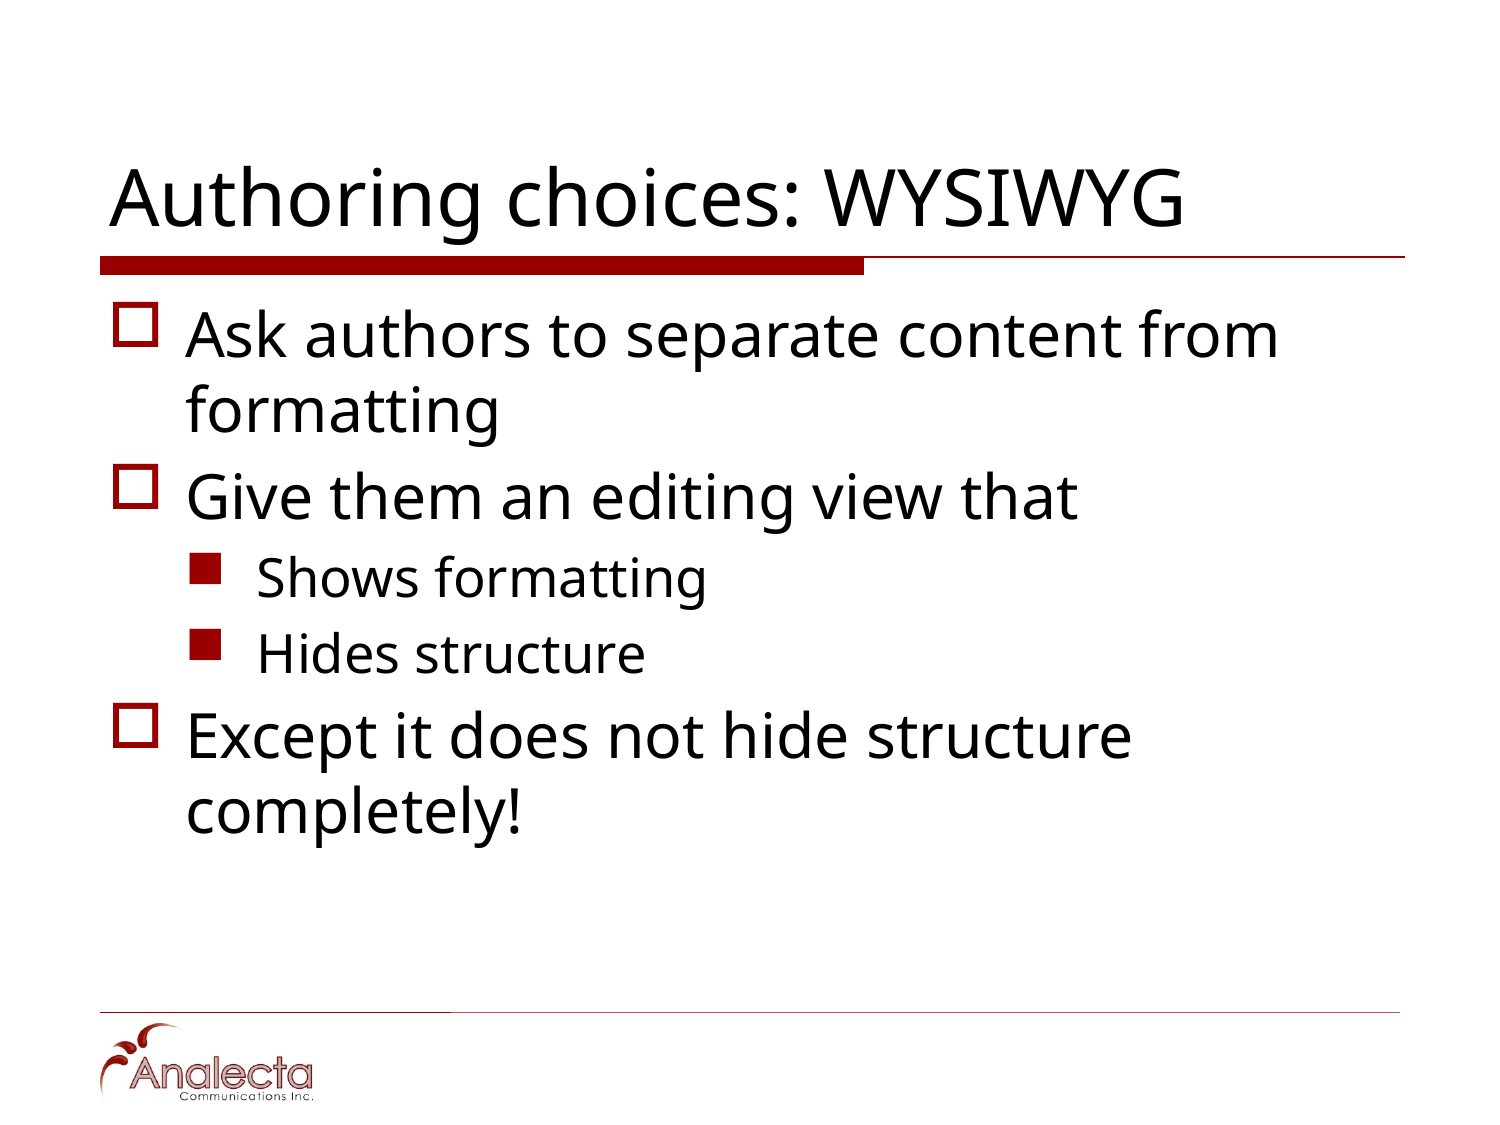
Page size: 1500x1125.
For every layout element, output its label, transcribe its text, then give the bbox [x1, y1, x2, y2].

title Authoring choices: WYSIWYG [94, 50, 1407, 250]
picture [100, 1023, 313, 1101]
list Ask authors to separate content from formatting Give them an editing view that Shows formatting Hides structure Except it does not hide structure completely! [92, 287, 1406, 988]
